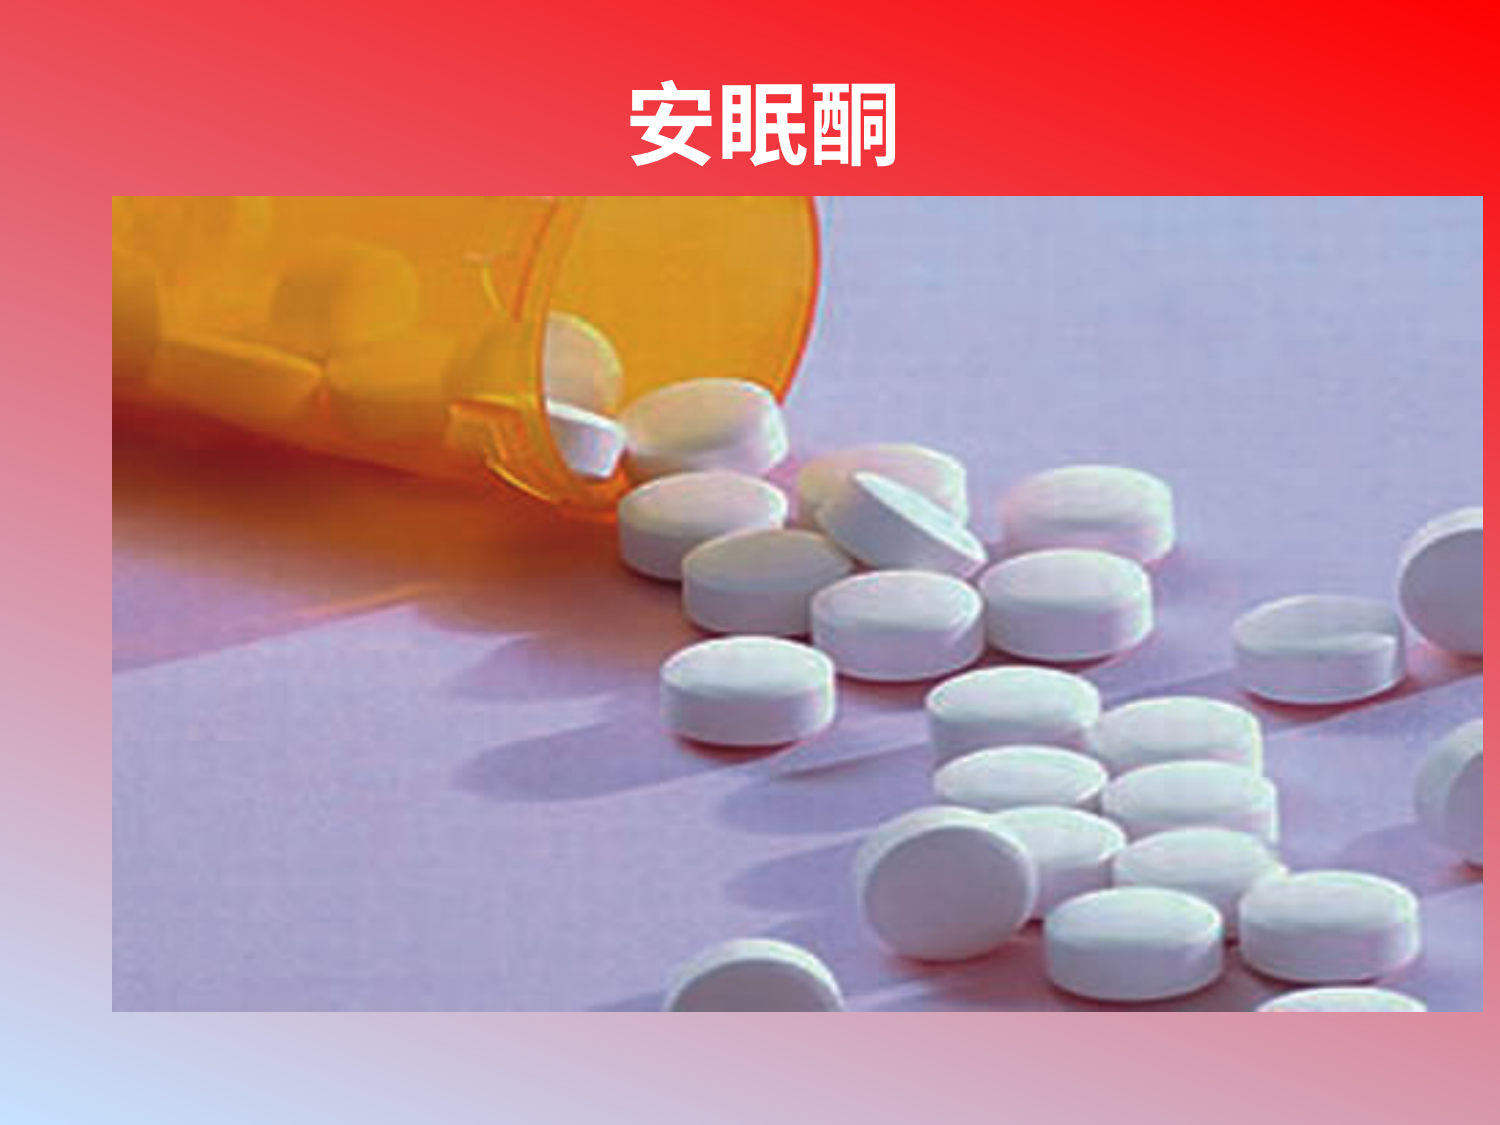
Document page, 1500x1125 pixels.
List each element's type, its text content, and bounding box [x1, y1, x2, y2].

picture [111, 196, 1483, 1012]
title 安眠酮 [88, 18, 1439, 225]
